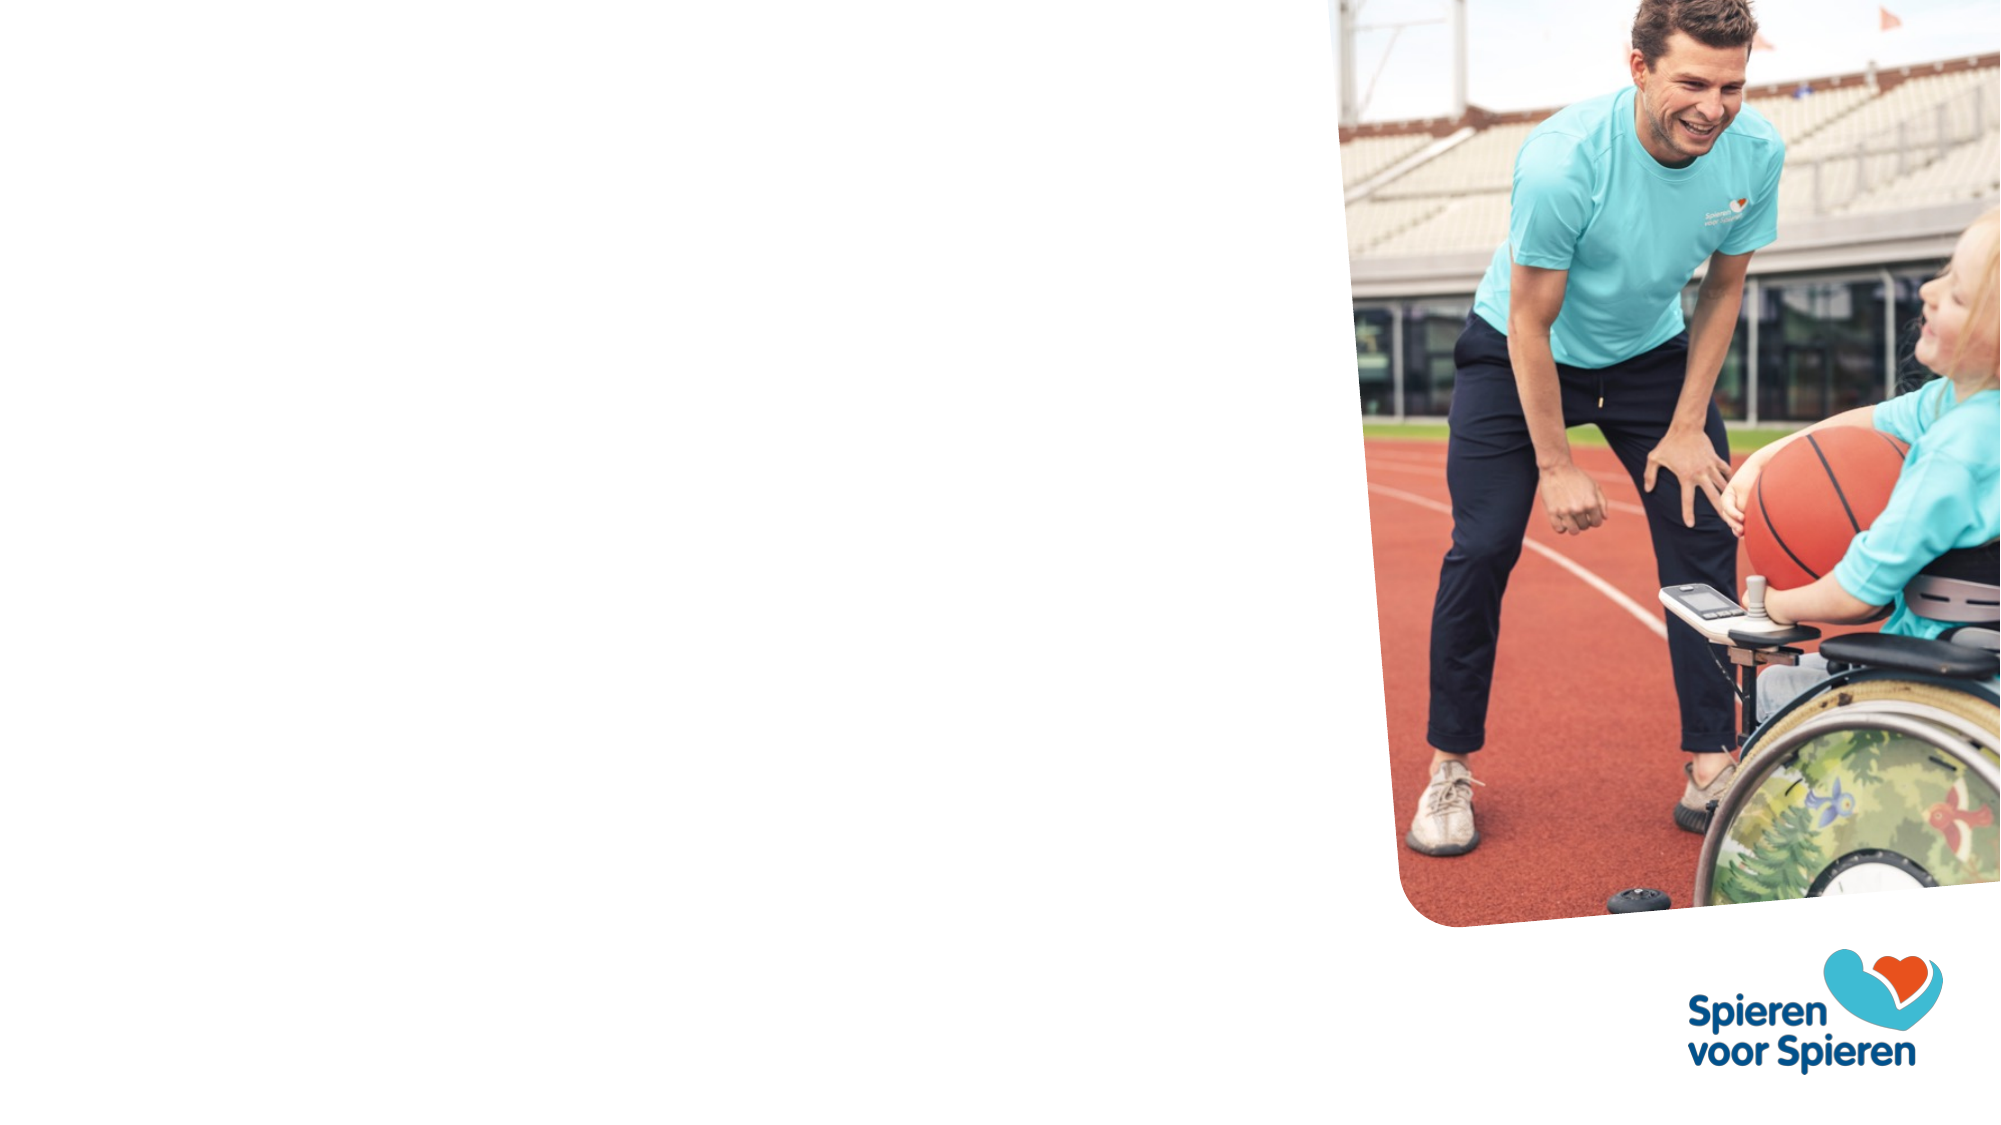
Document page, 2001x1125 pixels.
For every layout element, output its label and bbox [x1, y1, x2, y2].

picture [1688, 949, 1943, 1075]
picture [1327, 0, 2001, 928]
